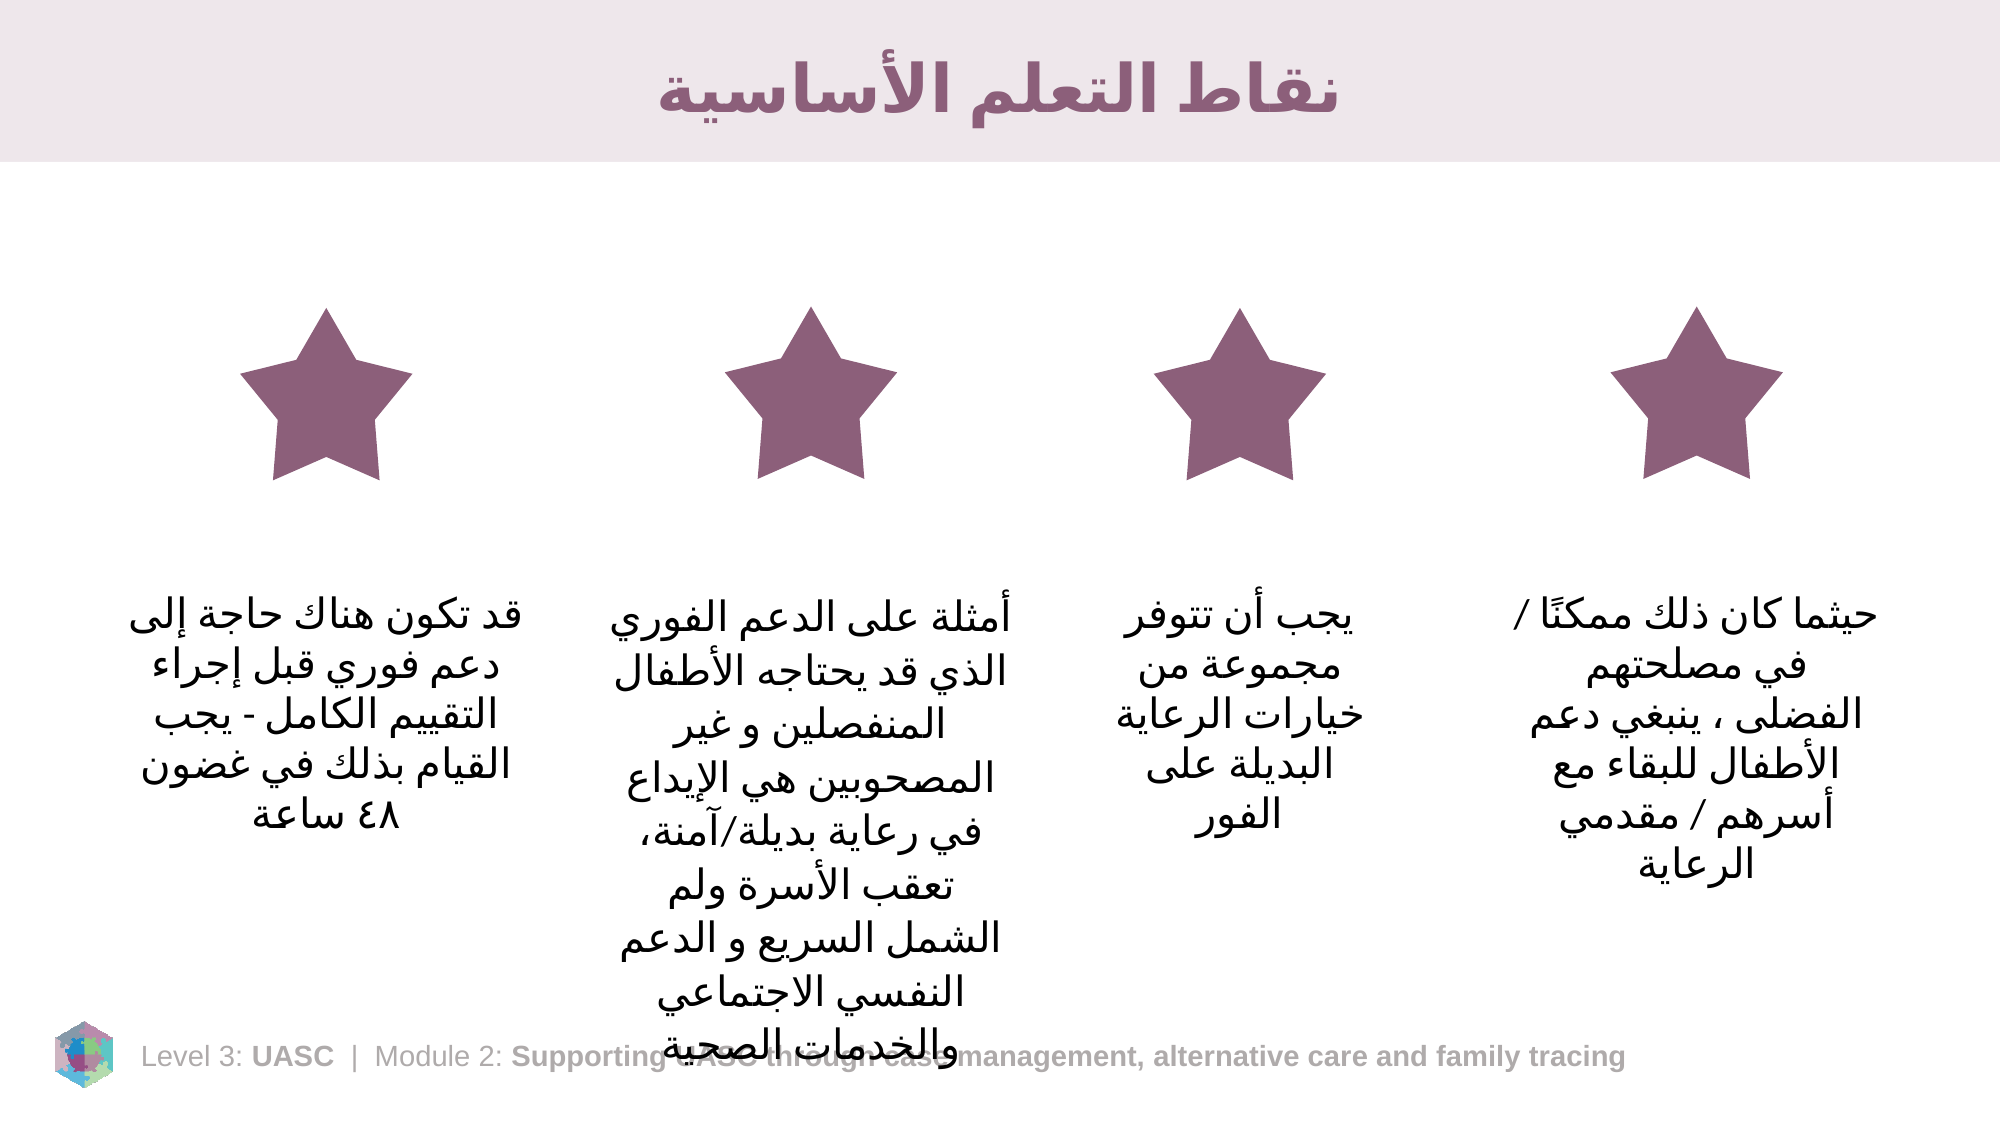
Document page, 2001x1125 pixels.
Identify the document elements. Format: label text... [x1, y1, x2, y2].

picture [55, 1021, 113, 1088]
title نقاط التعلم الأساسية [137, 19, 1863, 163]
text_box [1610, 306, 1783, 479]
text_box [1153, 307, 1327, 481]
text_box أمثلة على الدعم الفوري الذي قد يحتاجه الأطفال المنفصلين و غير المصحوبين هي الإيداع في رعاية بديلة/آمنة، تعقب الأسرة ولم الشمل السريع و الدعم النفسي الاجتماعي والخدمات الصحية [592, 579, 1030, 1076]
text_box [724, 306, 898, 479]
text_box يجب أن تتوفر مجموعة من خيارات الرعاية البديلة على الفور [1095, 579, 1385, 845]
text_box [0, 0, 2000, 162]
text_box [240, 307, 413, 481]
text_box حيثما كان ذلك ممكنًا / في مصلحتهم الفضلى ، ينبغي دعم الأطفال للبقاء مع أسرهم / مقدمي الرعاية [1490, 579, 1903, 895]
text_box قد تكون هناك حاجة إلى دعم فوري قبل إجراء التقييم الكامل - يجب القيام بذلك في غضون ٤٨ ساعة [107, 579, 545, 845]
